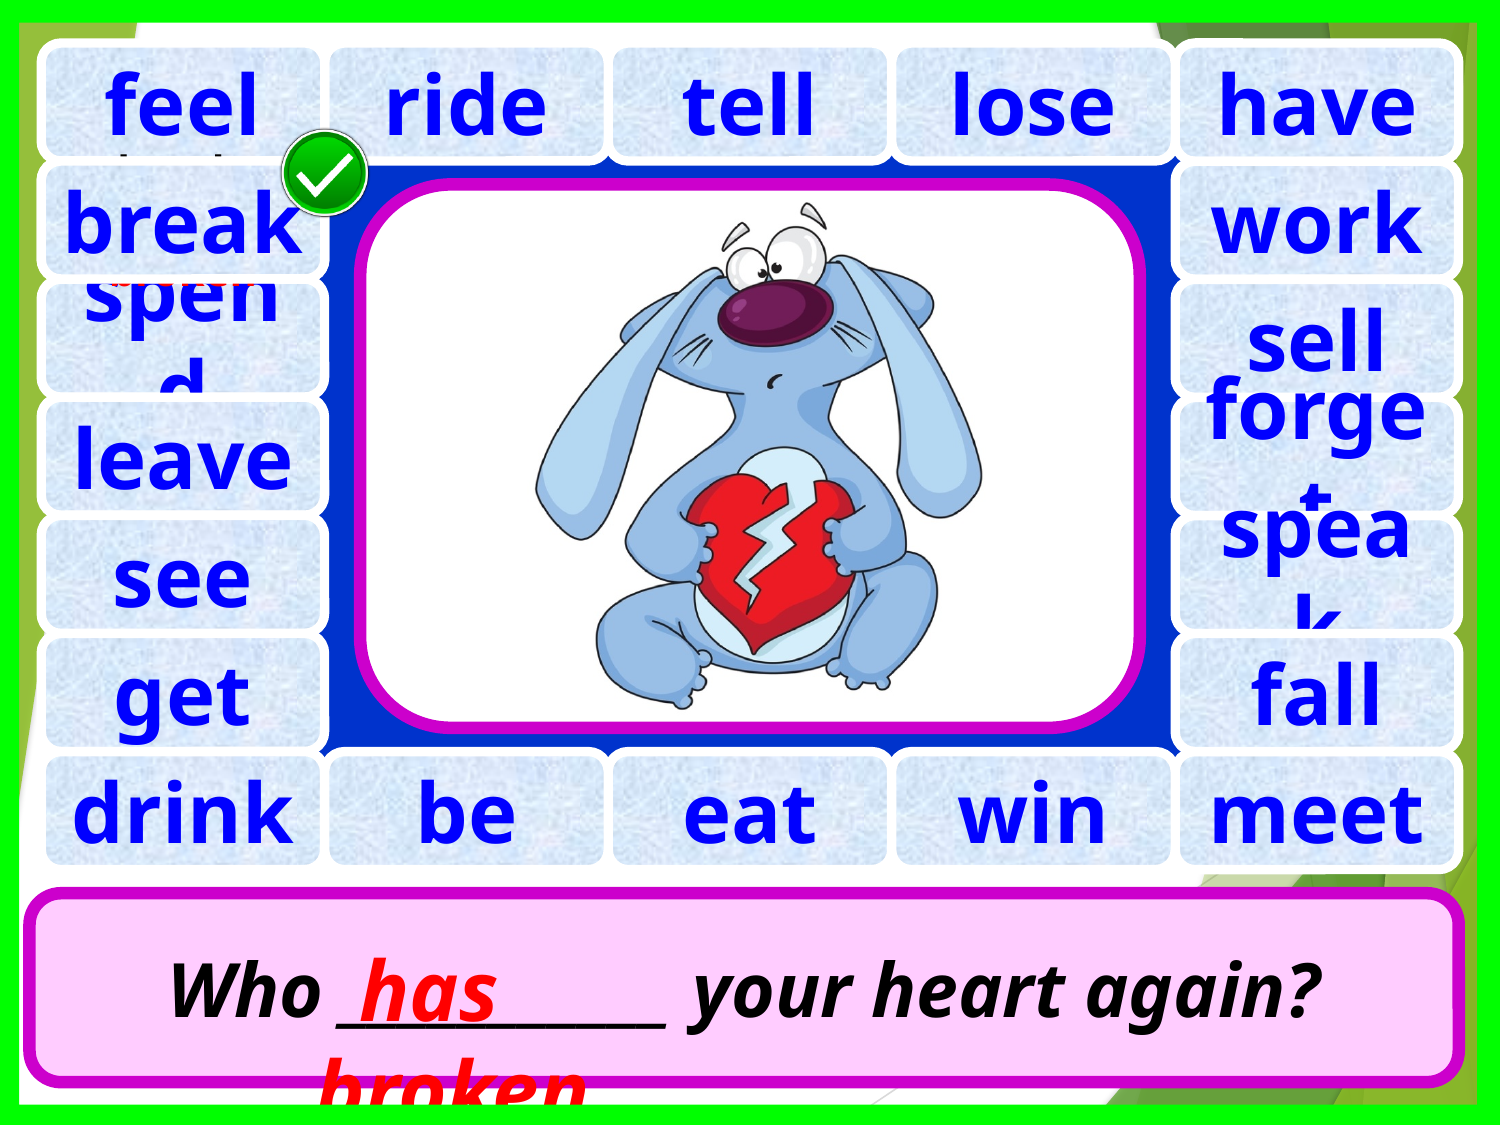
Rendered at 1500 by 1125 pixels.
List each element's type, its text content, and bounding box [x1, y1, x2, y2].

text_box sell [1173, 277, 1461, 397]
text_box work [1173, 159, 1461, 279]
text_box break [39, 159, 327, 281]
text_box win [890, 750, 1177, 872]
text_box fall [1173, 631, 1461, 754]
text_box Who ___________ your heart again? [27, 891, 1461, 1085]
text_box [358, 182, 1142, 730]
text_box leave [39, 395, 327, 515]
picture [513, 195, 989, 717]
text_box lose [890, 41, 1177, 163]
text_box get [39, 631, 327, 751]
text_box see [39, 513, 327, 633]
text_box be [323, 750, 610, 872]
text_box have [1175, 41, 1461, 161]
text_box forget [1173, 395, 1461, 515]
text_box meet [1175, 752, 1461, 872]
text_box ride [325, 41, 610, 163]
text_box has broken [301, 930, 774, 1104]
picture [276, 124, 373, 221]
text_box [0, 0, 1500, 1125]
text_box speak [1173, 514, 1461, 634]
text_box drink [39, 750, 324, 872]
text_box tell [608, 41, 892, 163]
text_box [314, 151, 1186, 762]
text_box spend [39, 279, 327, 397]
text_box feel [39, 41, 327, 161]
text_box eat [608, 750, 892, 872]
